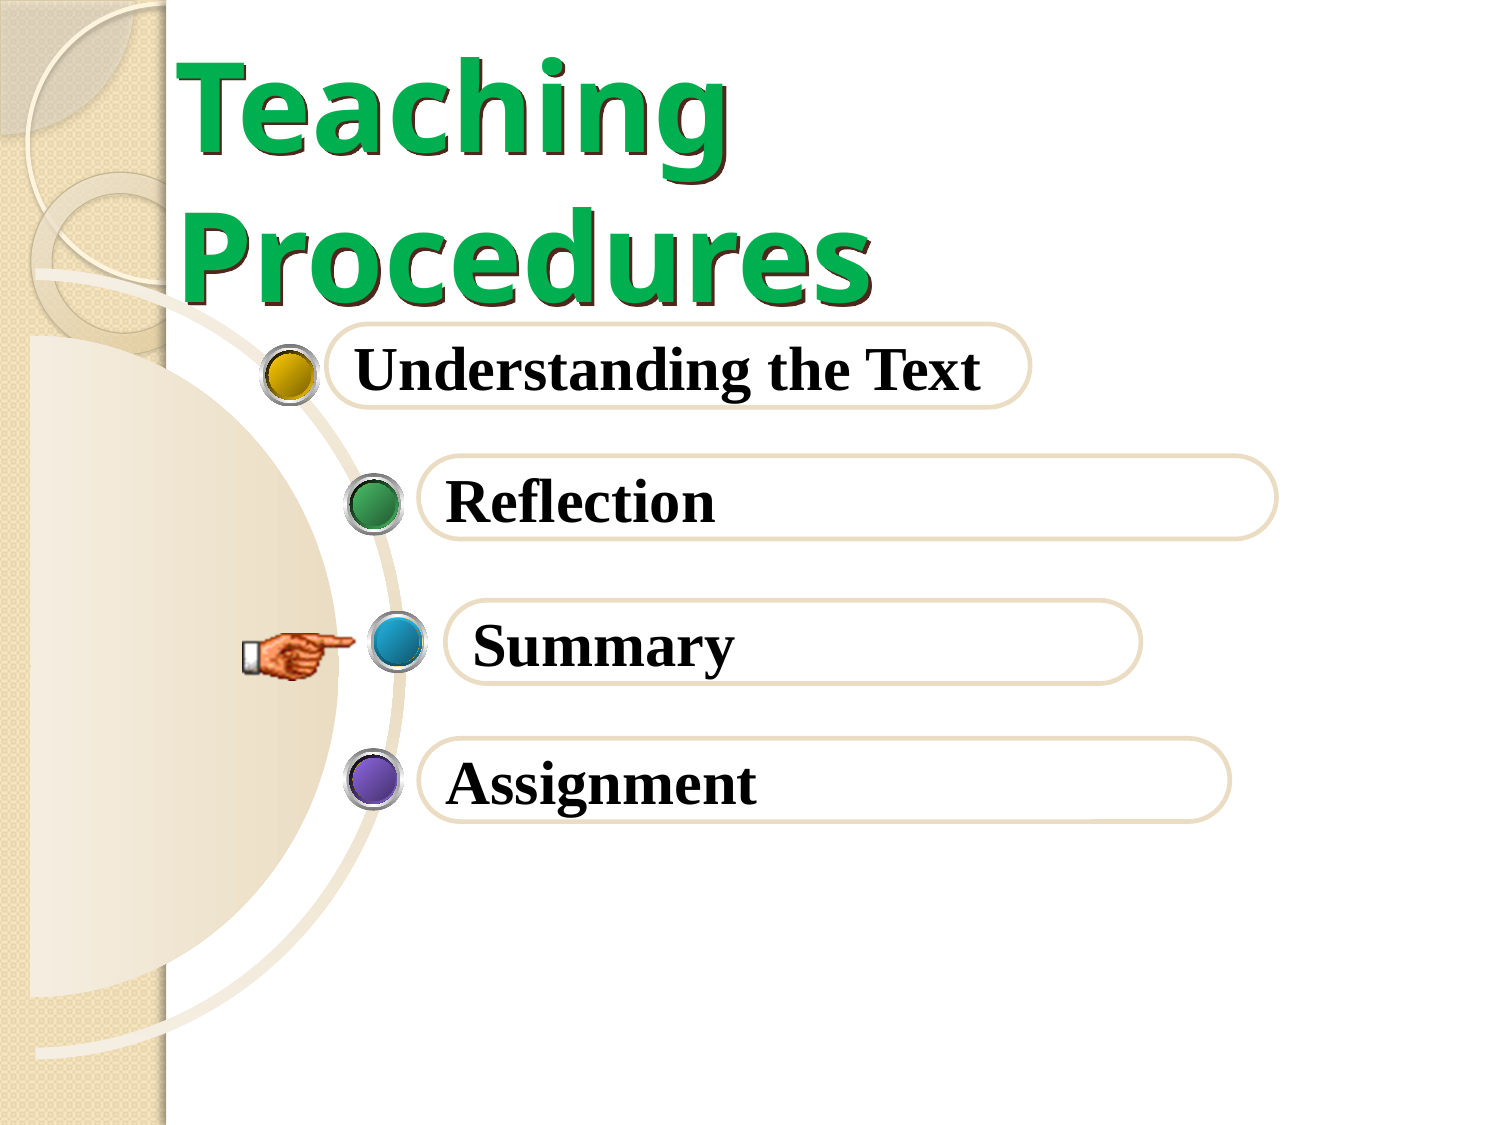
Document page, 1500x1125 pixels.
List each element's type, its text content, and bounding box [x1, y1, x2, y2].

title Teaching Procedures [159, 122, 1104, 233]
text_box s [182, 232, 708, 265]
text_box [0, 267, 1277, 1060]
picture [241, 632, 368, 681]
